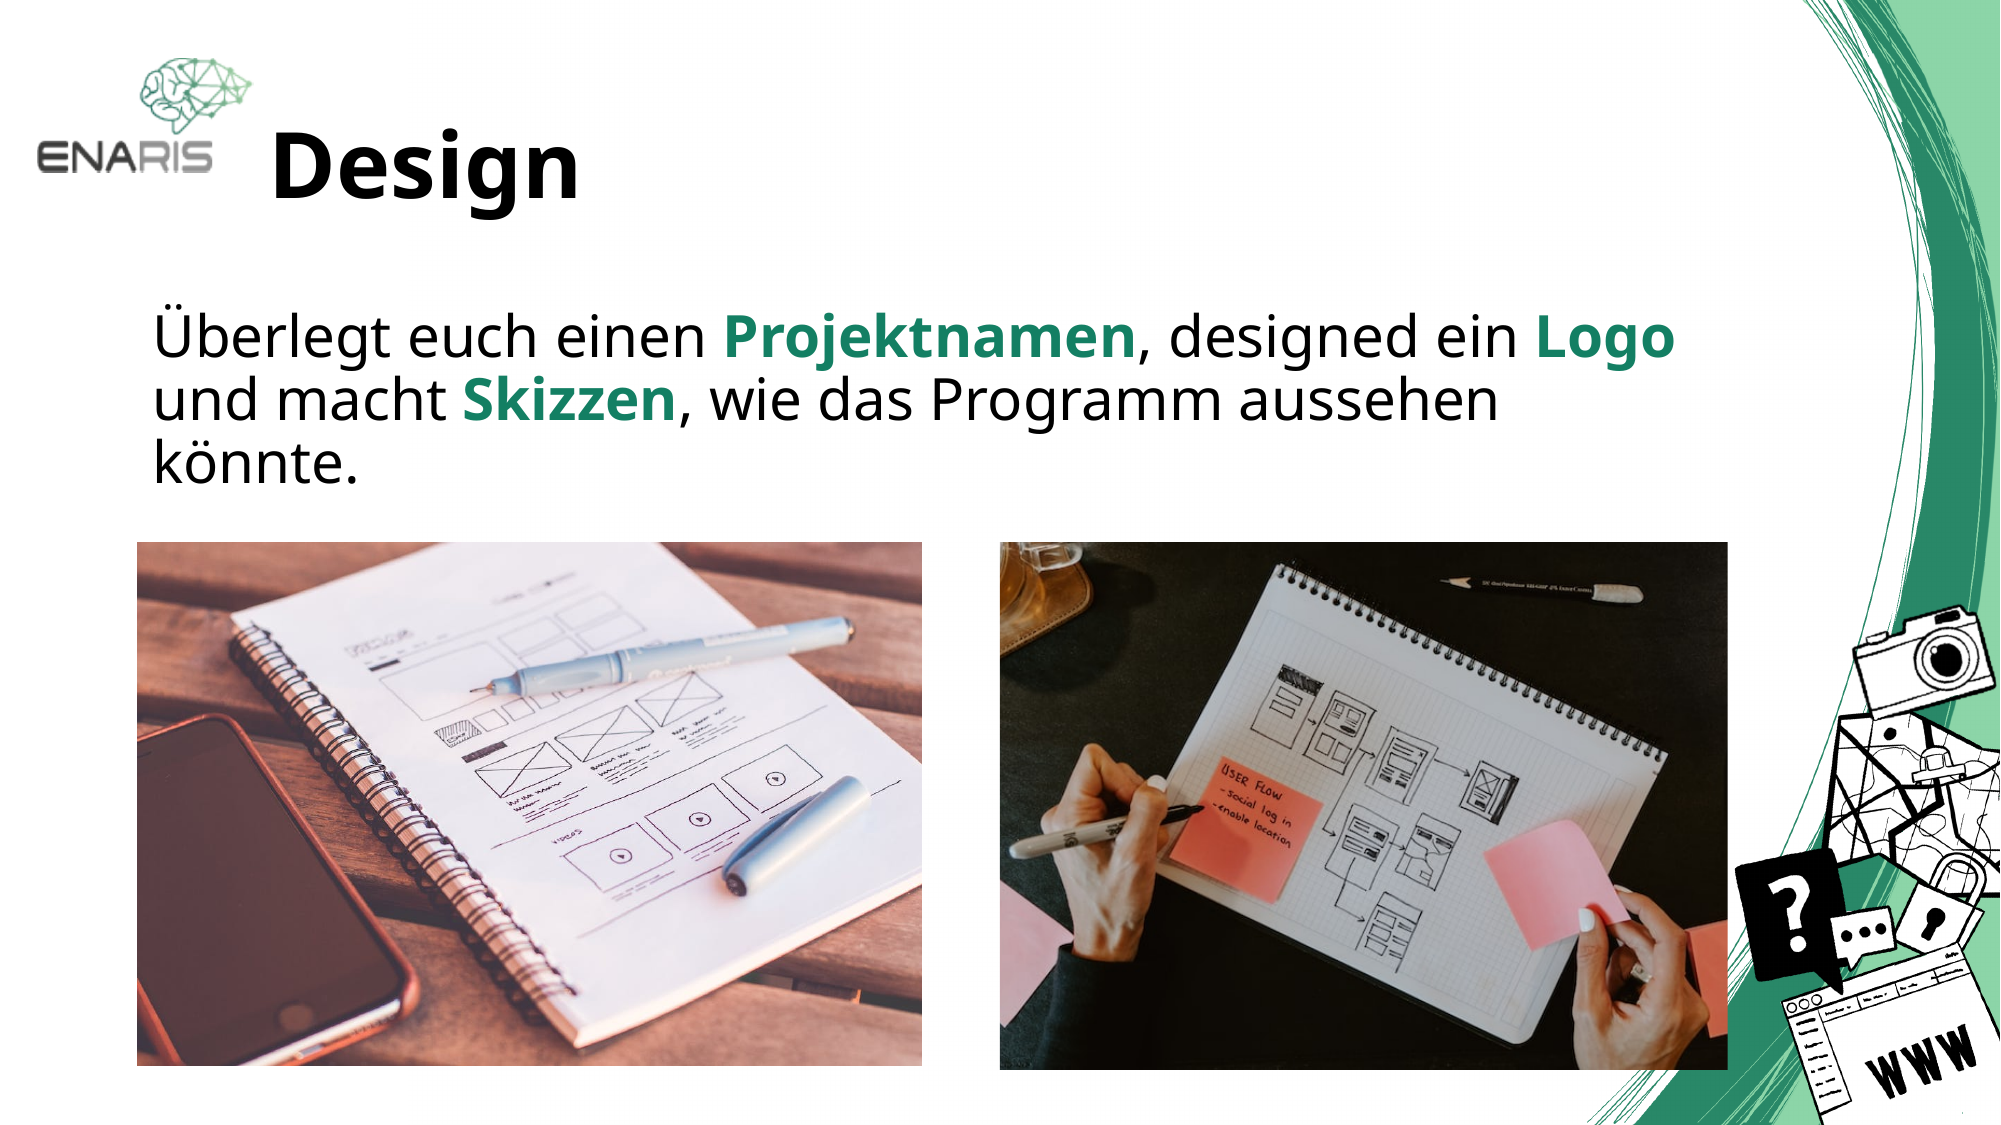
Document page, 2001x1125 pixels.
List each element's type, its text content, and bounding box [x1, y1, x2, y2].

title Design [253, 59, 1863, 278]
picture [137, 0, 2000, 1125]
list Überlegt euch einen Projektnamen, designed ein Logo und macht Skizzen, wie das Programm aussehen könnte. [137, 299, 1728, 1014]
picture [37, 58, 254, 173]
